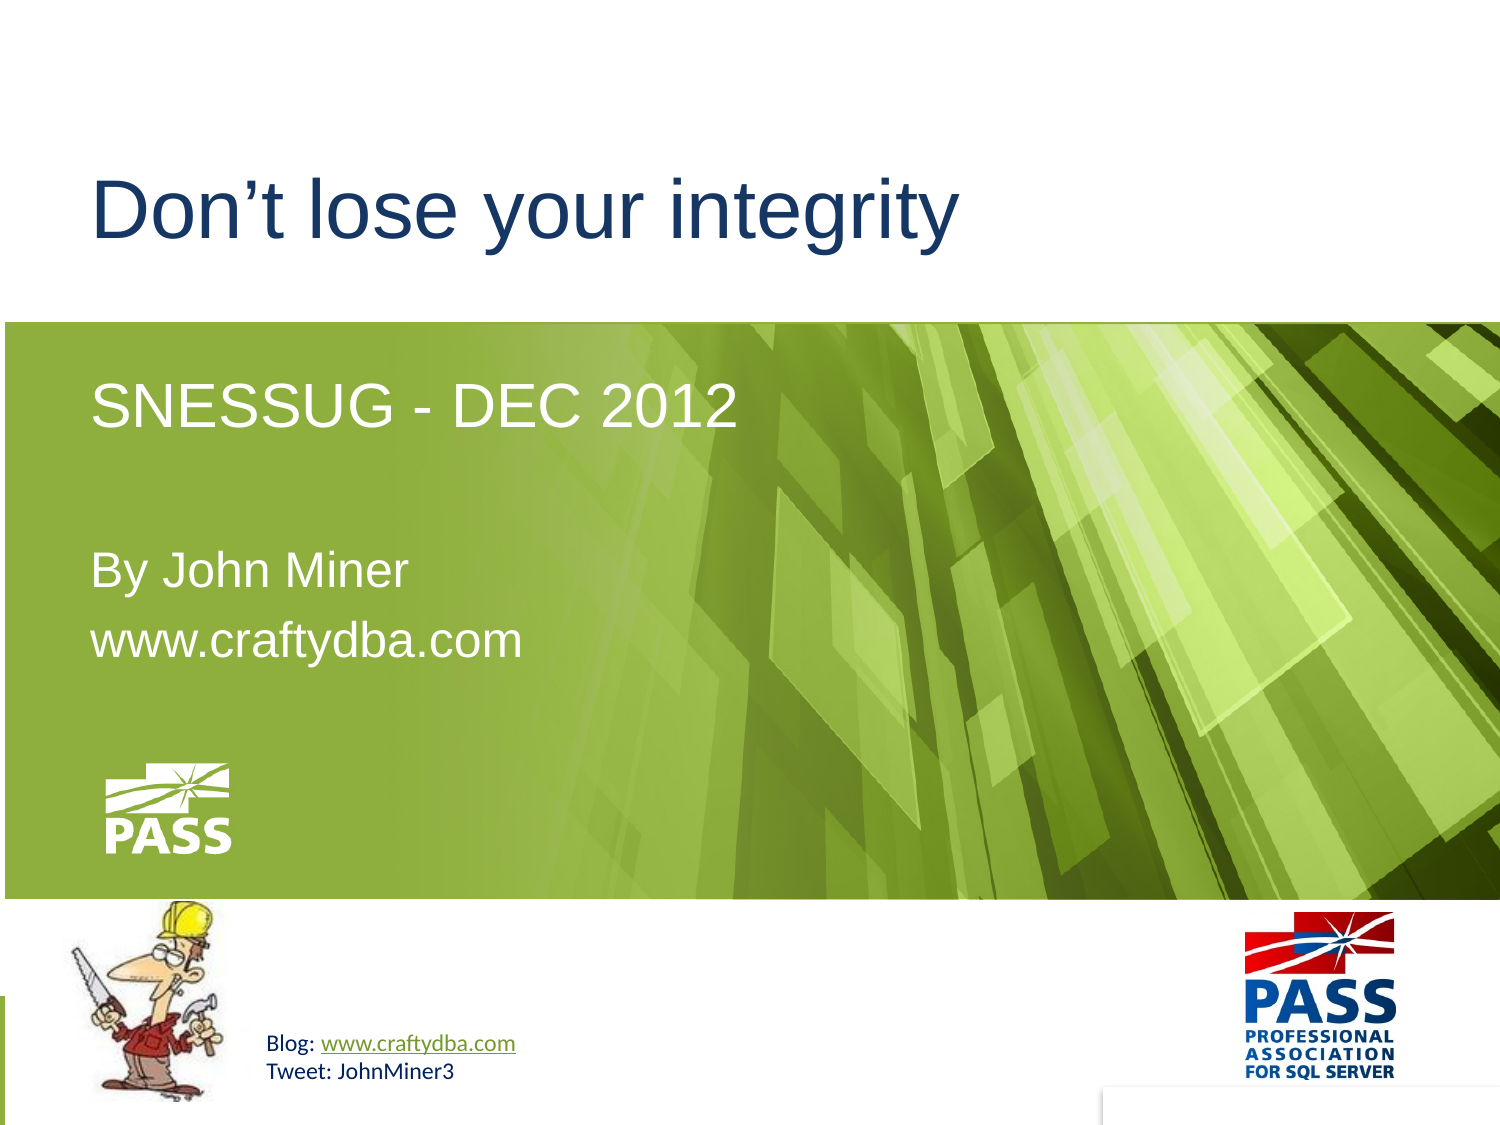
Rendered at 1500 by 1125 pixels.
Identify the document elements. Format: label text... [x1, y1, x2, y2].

text_box Blog: www.craftydba.com Tweet: JohnMiner3 [256, 990, 645, 1092]
title Don’t lose your integrity [75, 84, 1421, 326]
picture [0, 17, 1500, 1125]
subtitle SNESSUG - DEC 2012 By John Miner www.craftydba.com [75, 357, 1376, 700]
